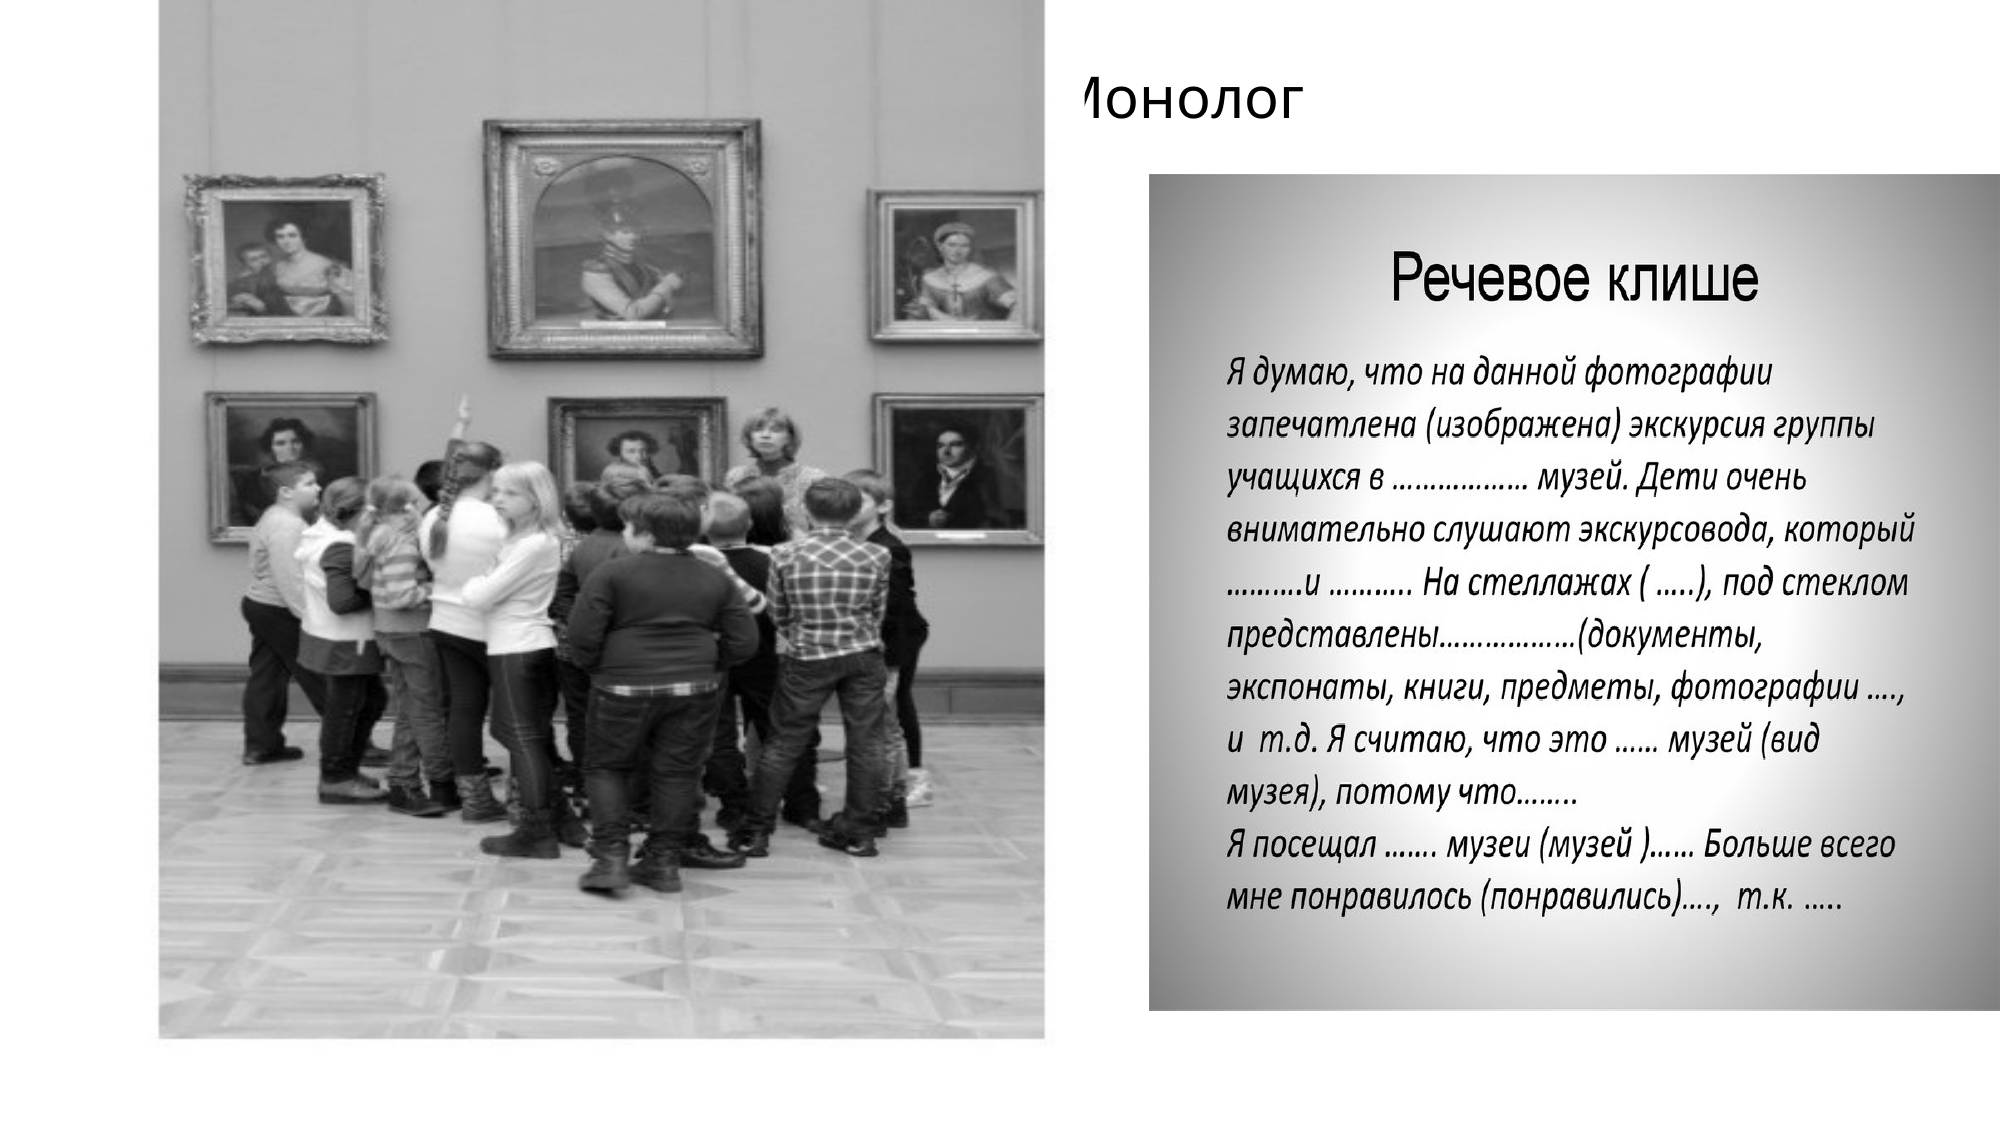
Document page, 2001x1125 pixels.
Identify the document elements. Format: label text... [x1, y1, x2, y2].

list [137, 0, 1085, 1097]
title Монолог [1085, 59, 1863, 139]
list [1149, 174, 2000, 1011]
